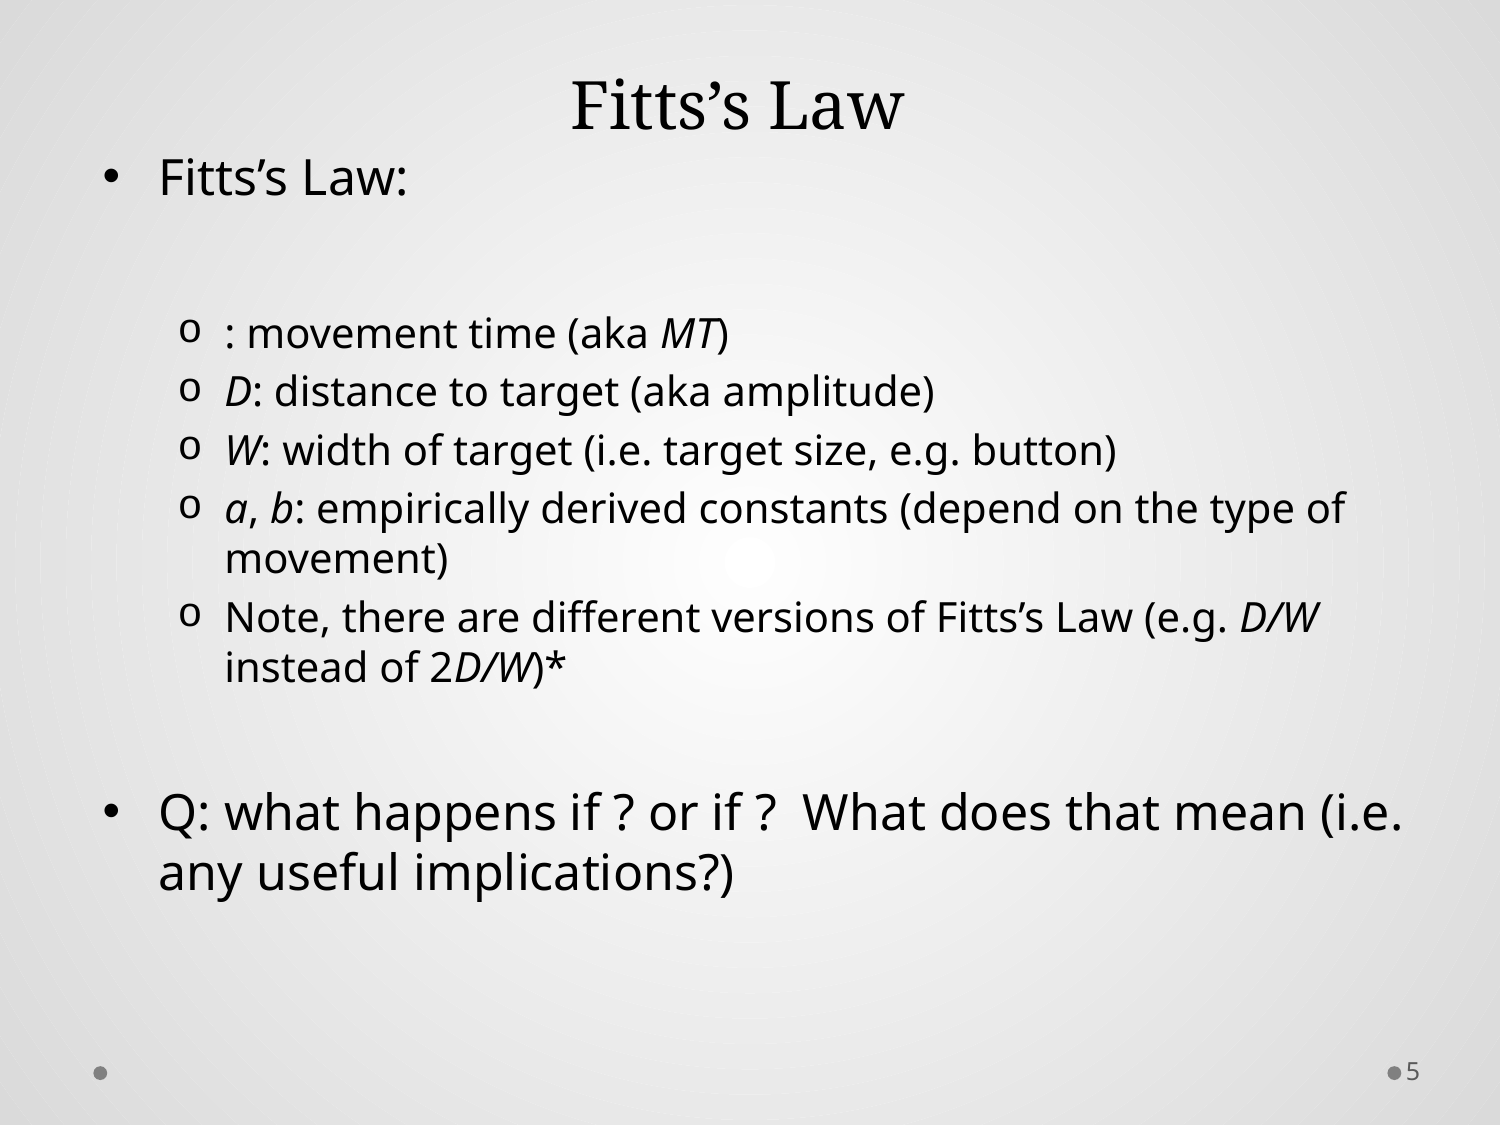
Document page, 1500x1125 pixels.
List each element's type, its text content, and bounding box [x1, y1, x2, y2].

title Fitts’s Law [62, 50, 1413, 150]
slide_number 5 [1401, 1042, 1494, 1103]
